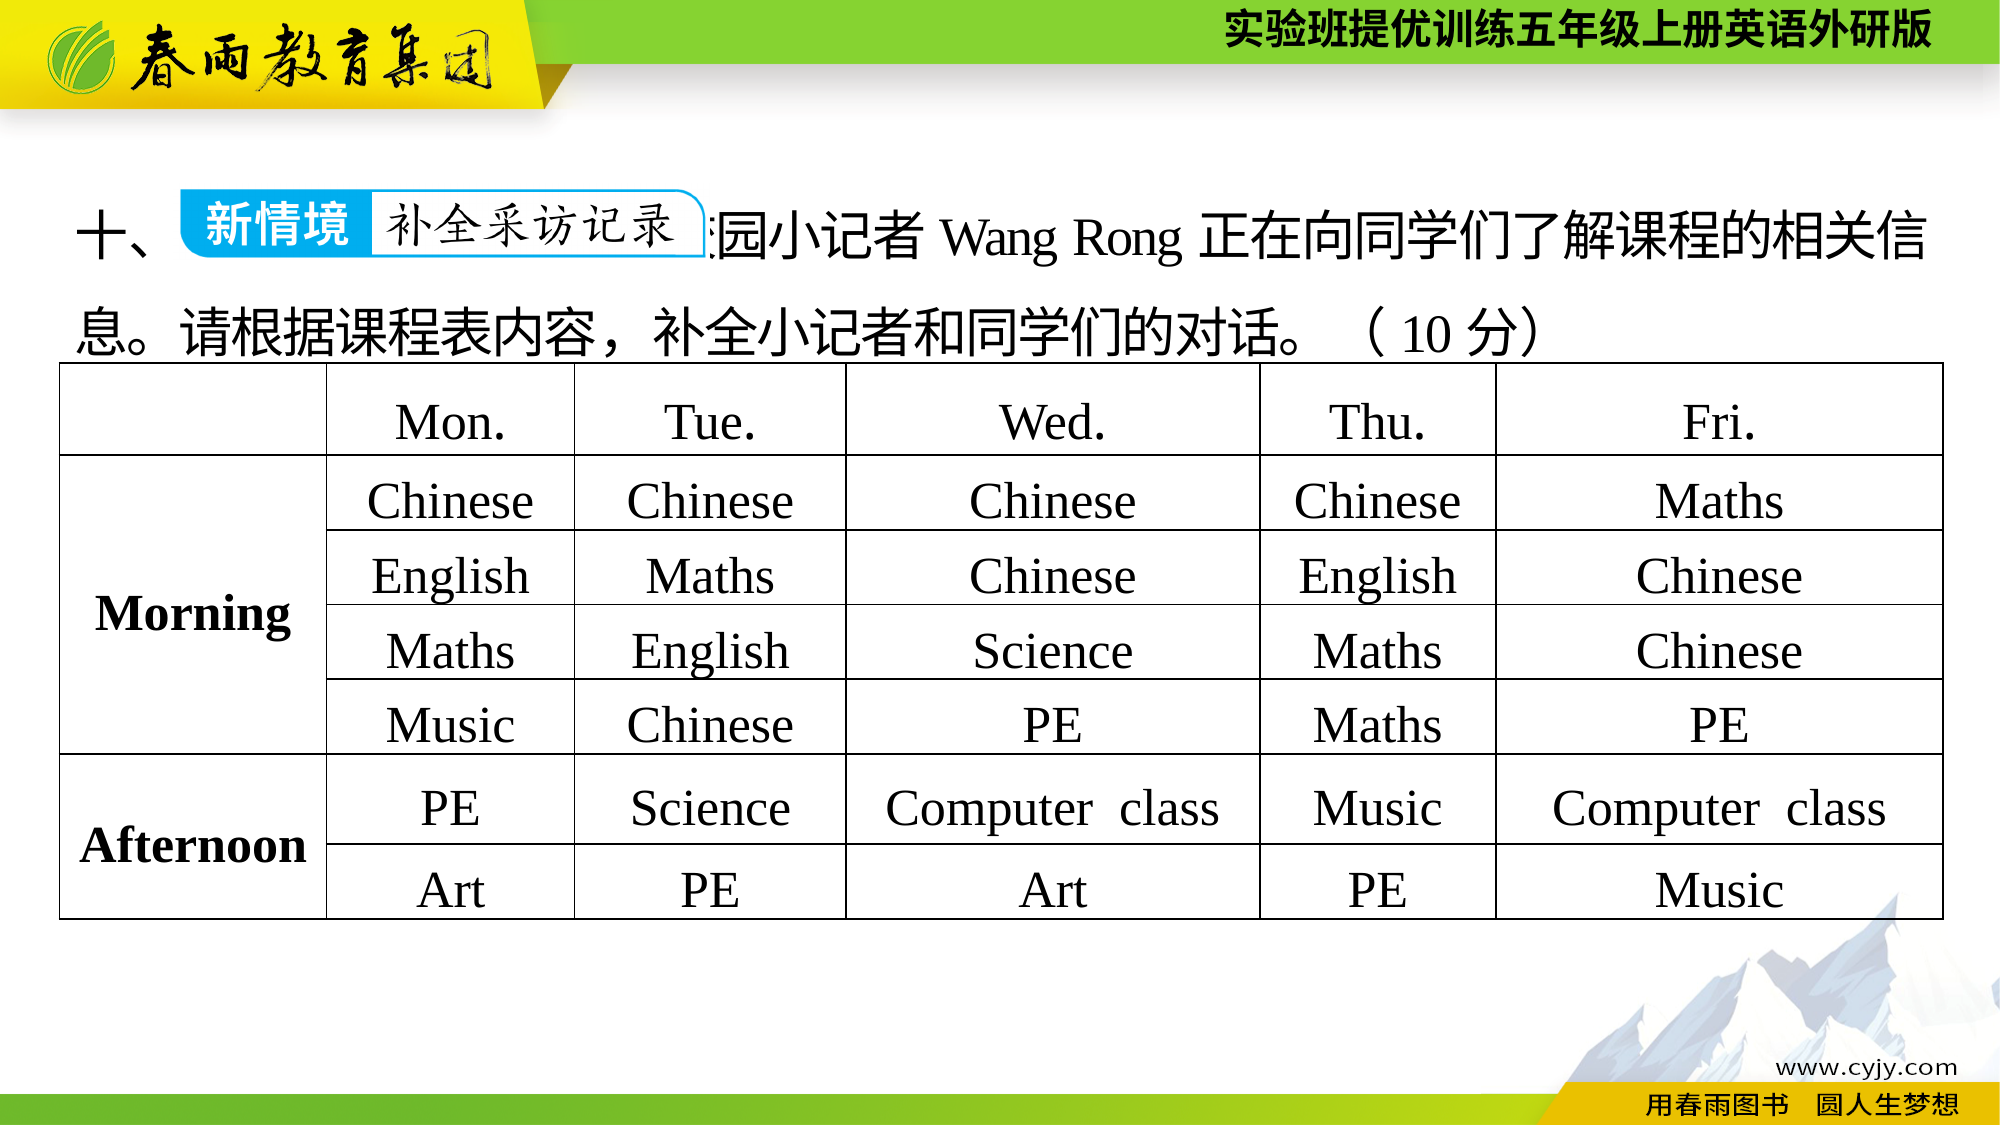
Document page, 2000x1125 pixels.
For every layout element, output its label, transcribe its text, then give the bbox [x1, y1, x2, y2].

table_cell Music [1261, 755, 1495, 843]
table_cell English [575, 605, 845, 678]
table_cell PE [575, 845, 845, 918]
table_header Tue. [575, 364, 845, 454]
table_cell Chinese [575, 456, 845, 529]
list 十、 校园小记者Wang Rong正在向同学们了解课程的相关信息。请根据课程表内容，补全小记者和同学们的对话。（10分） [59, 161, 1944, 362]
table_cell Chinese [1497, 531, 1942, 604]
table_cell Chinese [847, 456, 1259, 529]
table_cell Music [1497, 845, 1942, 918]
table_header Mon. [327, 364, 574, 454]
table_cell Chinese [1261, 456, 1495, 529]
table_cell Science [575, 755, 845, 843]
table_cell Chinese [847, 531, 1259, 604]
table_cell English [327, 531, 574, 604]
table_header Fri. [1497, 364, 1942, 454]
table_cell Music [327, 680, 574, 753]
table_header [60, 364, 326, 454]
table_cell PE [327, 755, 574, 843]
table_cell Science [847, 605, 1259, 678]
table_cell Maths [1261, 605, 1495, 678]
table_header Wed. [847, 364, 1259, 454]
table_header Thu. [1261, 364, 1495, 454]
table_cell Computer class [847, 755, 1259, 843]
table_cell Art [327, 845, 574, 918]
table_cell PE [847, 680, 1259, 753]
table_cell Maths [575, 531, 845, 604]
table_cell Chinese [327, 456, 574, 529]
table_cell English [1261, 531, 1495, 604]
table_cell Afternoon [60, 755, 326, 918]
table_cell Art [847, 845, 1259, 918]
table_cell Computer class [1497, 755, 1942, 843]
table_cell Morning [60, 456, 326, 753]
table_cell PE [1497, 680, 1942, 753]
table_cell Maths [1497, 456, 1942, 529]
table_cell Chinese [1497, 605, 1942, 678]
table_cell Chinese [575, 680, 845, 753]
picture [0, 0, 2000, 1125]
table_cell Maths [327, 605, 574, 678]
table_cell Maths [1261, 680, 1495, 753]
table_cell PE [1261, 845, 1495, 918]
